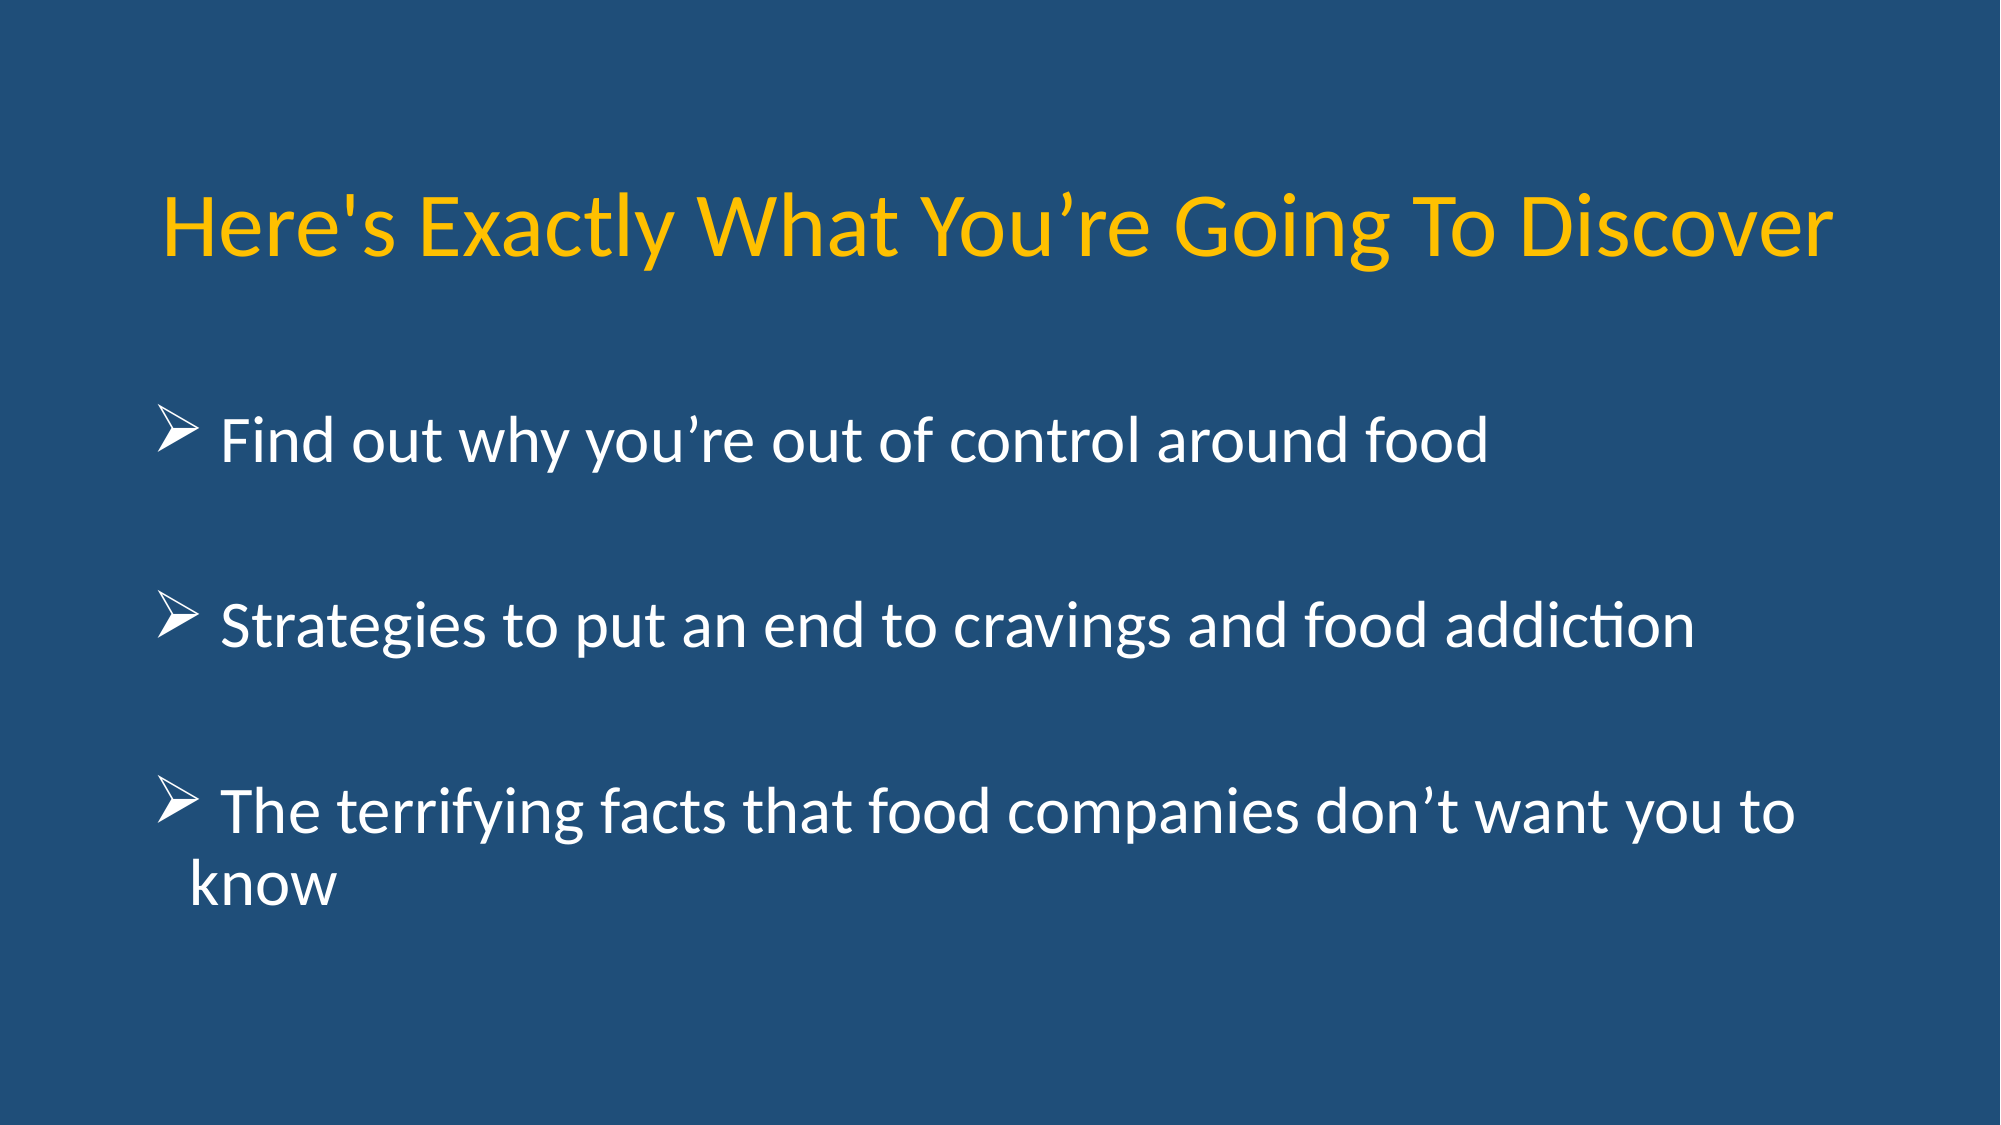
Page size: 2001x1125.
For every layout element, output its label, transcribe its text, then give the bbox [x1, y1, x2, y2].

list Find out why you’re out of control around food Strategies to put an end to cravings and food addiction The terrifying facts that food companies don’t want you to know [137, 397, 1877, 979]
title Here's Exactly What You’re Going To Discover [137, 231, 1863, 397]
